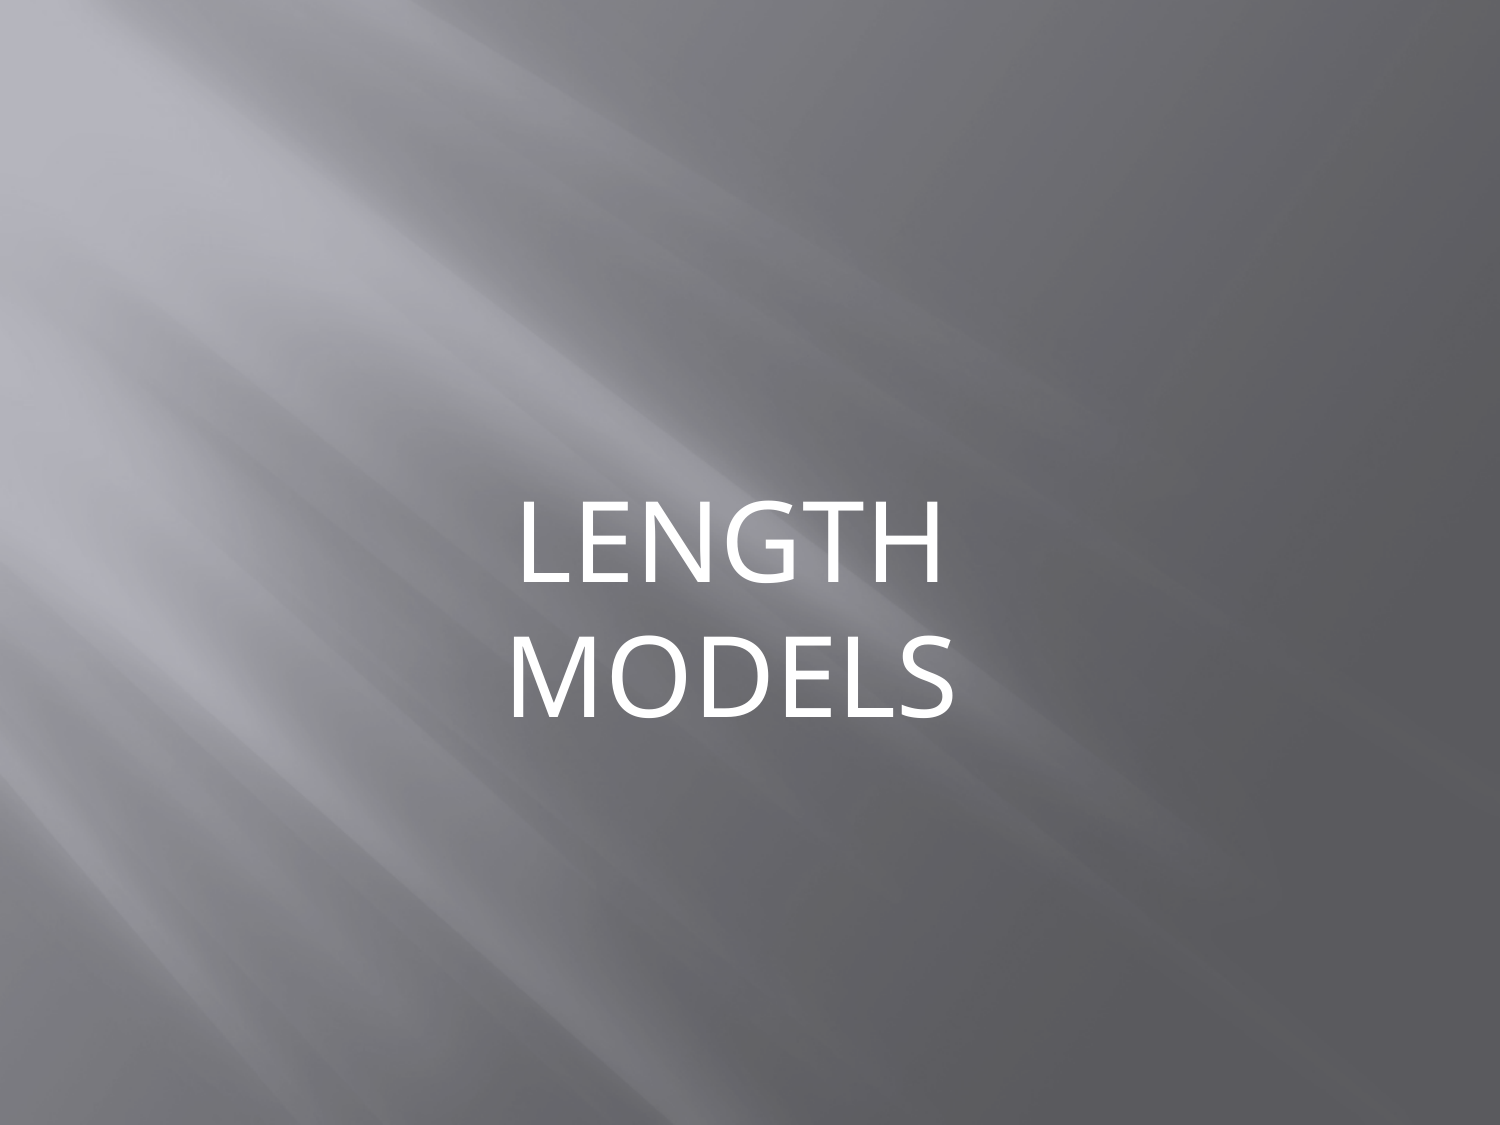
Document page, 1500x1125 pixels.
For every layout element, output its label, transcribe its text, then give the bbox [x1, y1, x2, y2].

text_box LENGTH MODELS [337, 462, 1125, 748]
